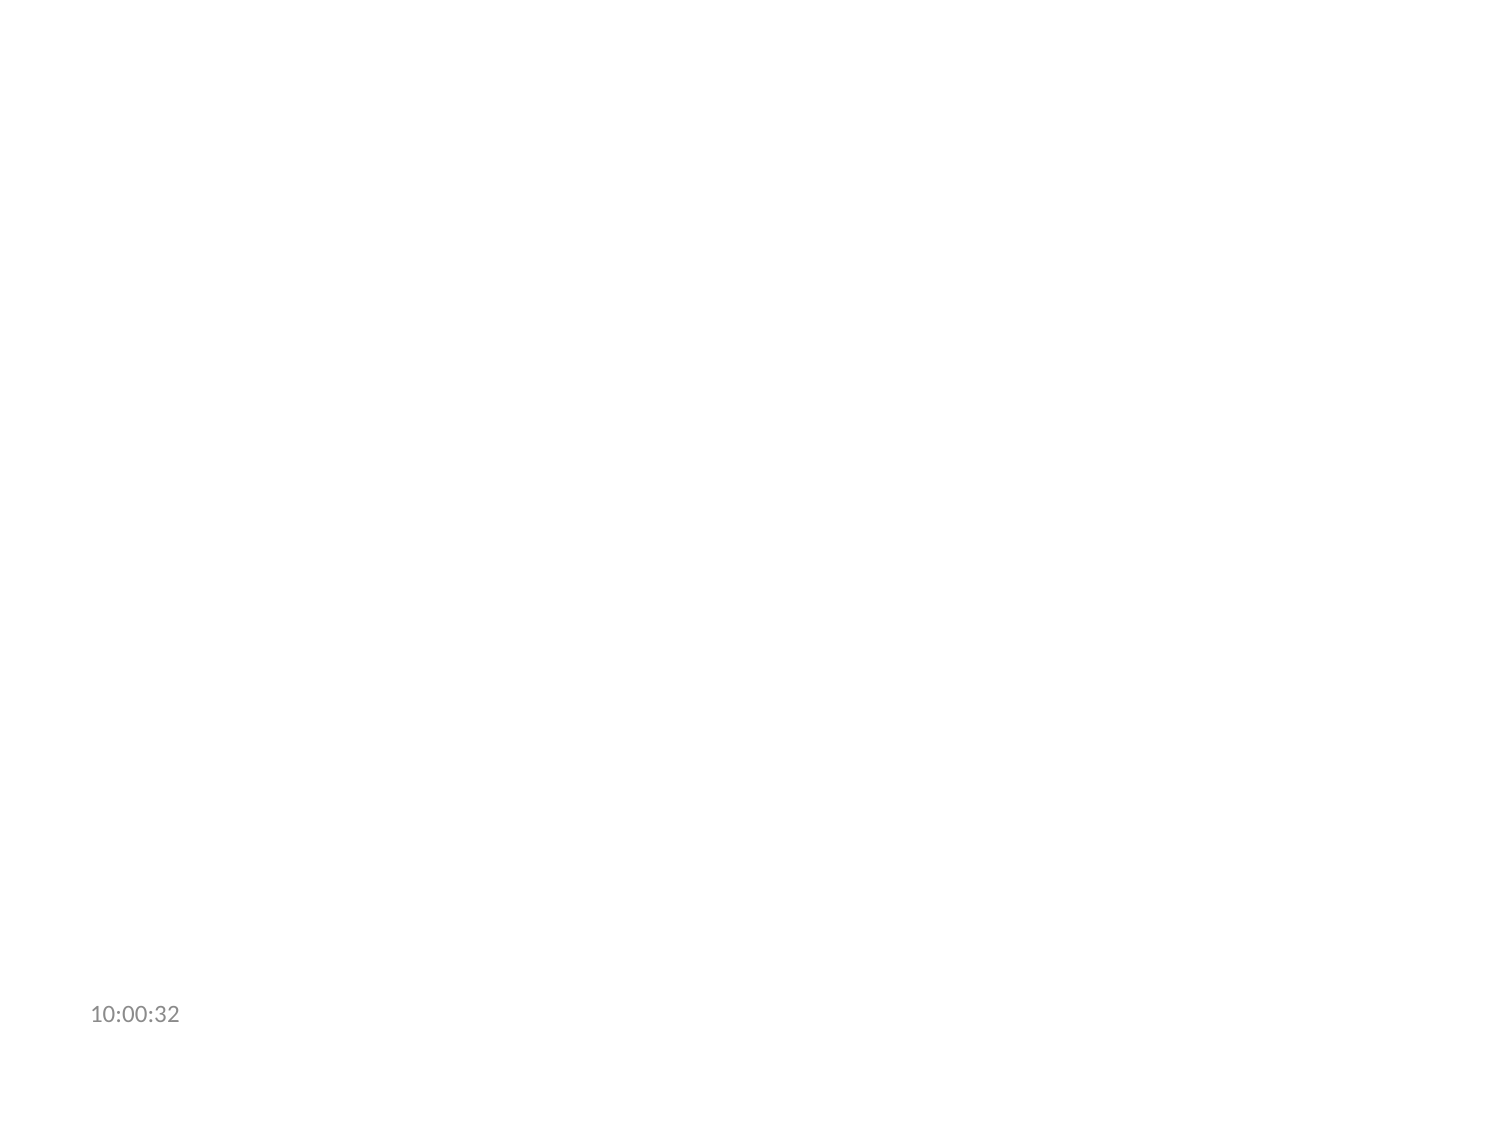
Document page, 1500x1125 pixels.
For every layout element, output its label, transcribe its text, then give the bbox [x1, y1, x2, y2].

text_box 15:35:09 [75, 982, 425, 1043]
